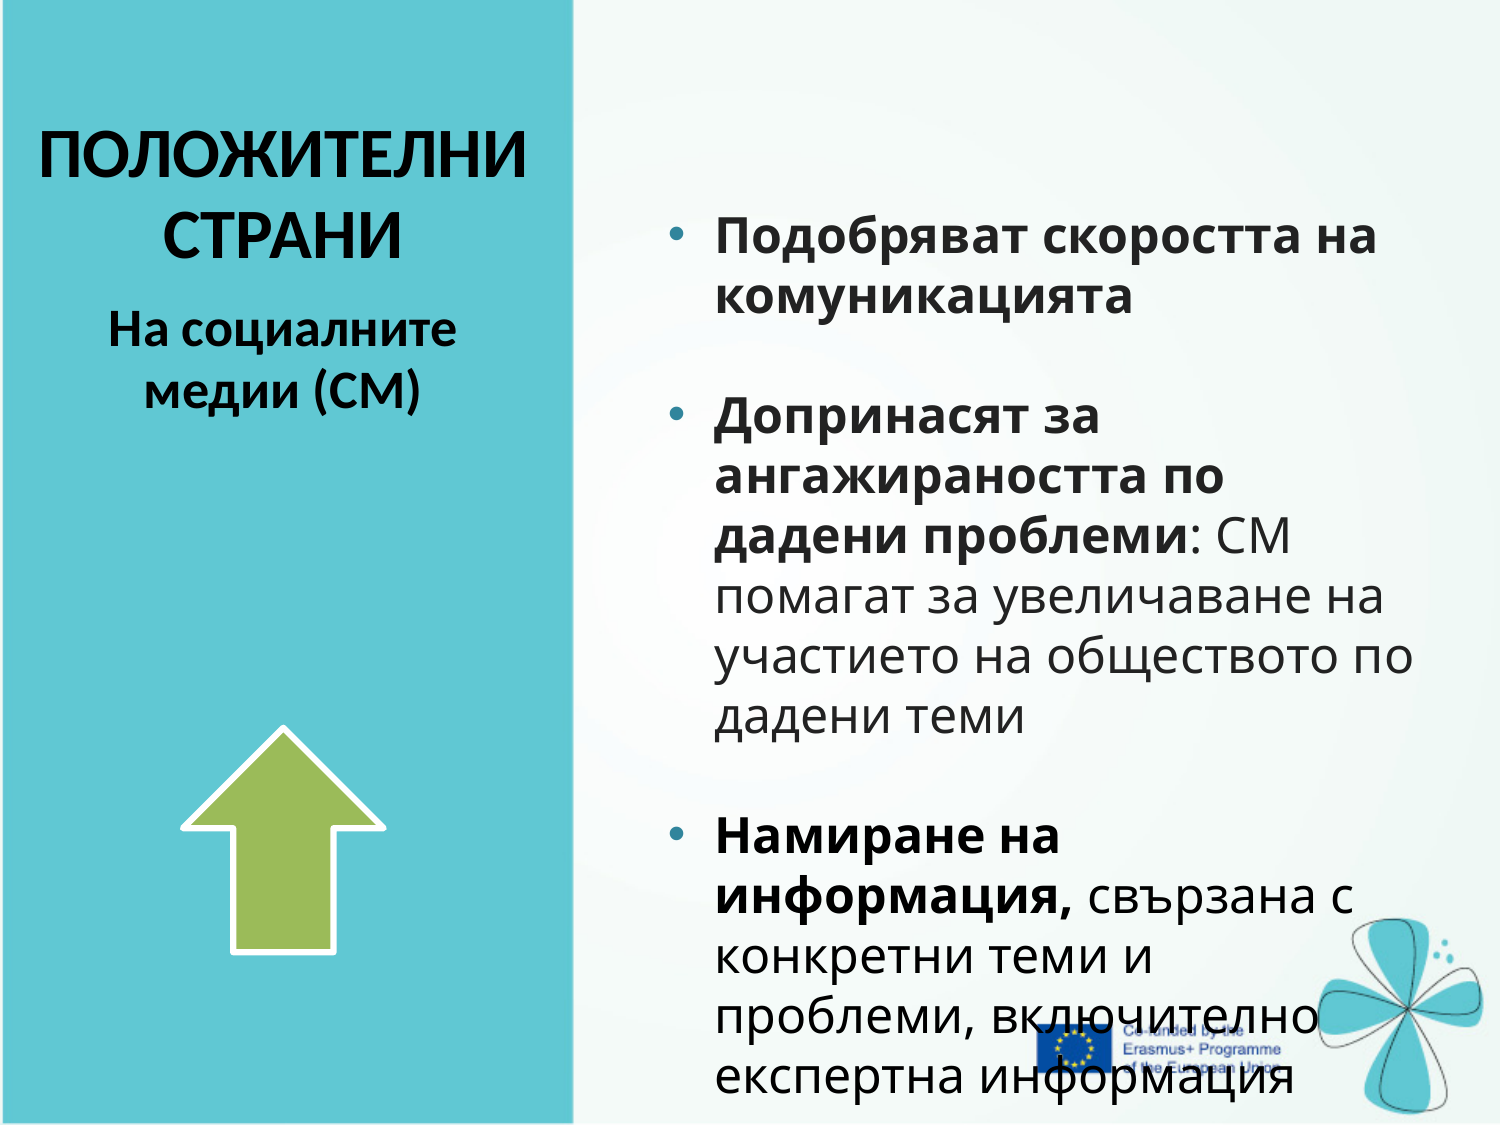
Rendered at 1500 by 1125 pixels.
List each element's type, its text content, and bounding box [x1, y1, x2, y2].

text_box [181, 725, 386, 955]
picture [0, 0, 1500, 1125]
text_box Подобряват скоростта на комуникацията Допринасят за ангажираността по дадени проблеми: СМ помагат за увеличаване на участието на обществото по дадени теми Намиране на информация, свързана с конкретни теми и проблеми, включително експертна информация [653, 196, 1436, 1111]
table_header ПОЛОЖИТЕЛНИ СТРАНИ На социалните медии (СМ) [18, 114, 549, 479]
